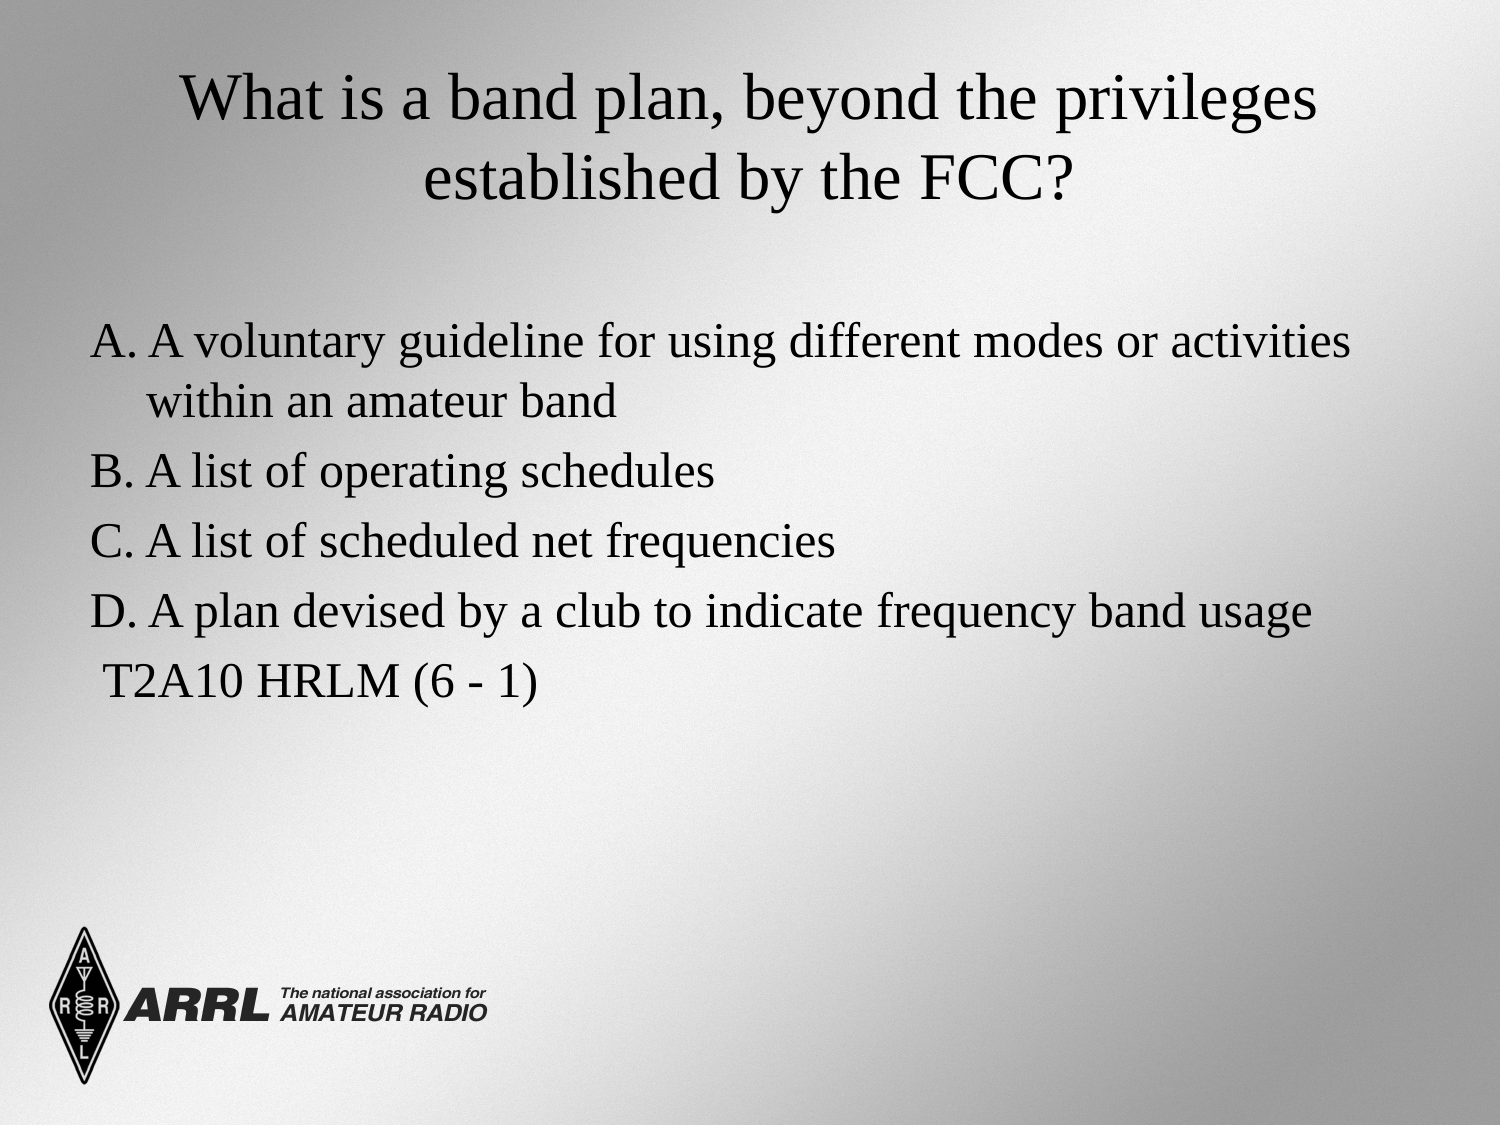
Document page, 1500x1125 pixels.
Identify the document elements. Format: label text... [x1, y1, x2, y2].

list A. A voluntary guideline for using different modes or activities within an amateur band B. A list of operating schedules C. A list of scheduled net frequencies D. A plan devised by a club to indicate frequency band usage T2A10 HRLM (6 - 1) [75, 299, 1425, 1005]
picture [0, 0, 1500, 1125]
title What is a band plan, beyond the privileges established by the FCC? [75, 45, 1425, 233]
